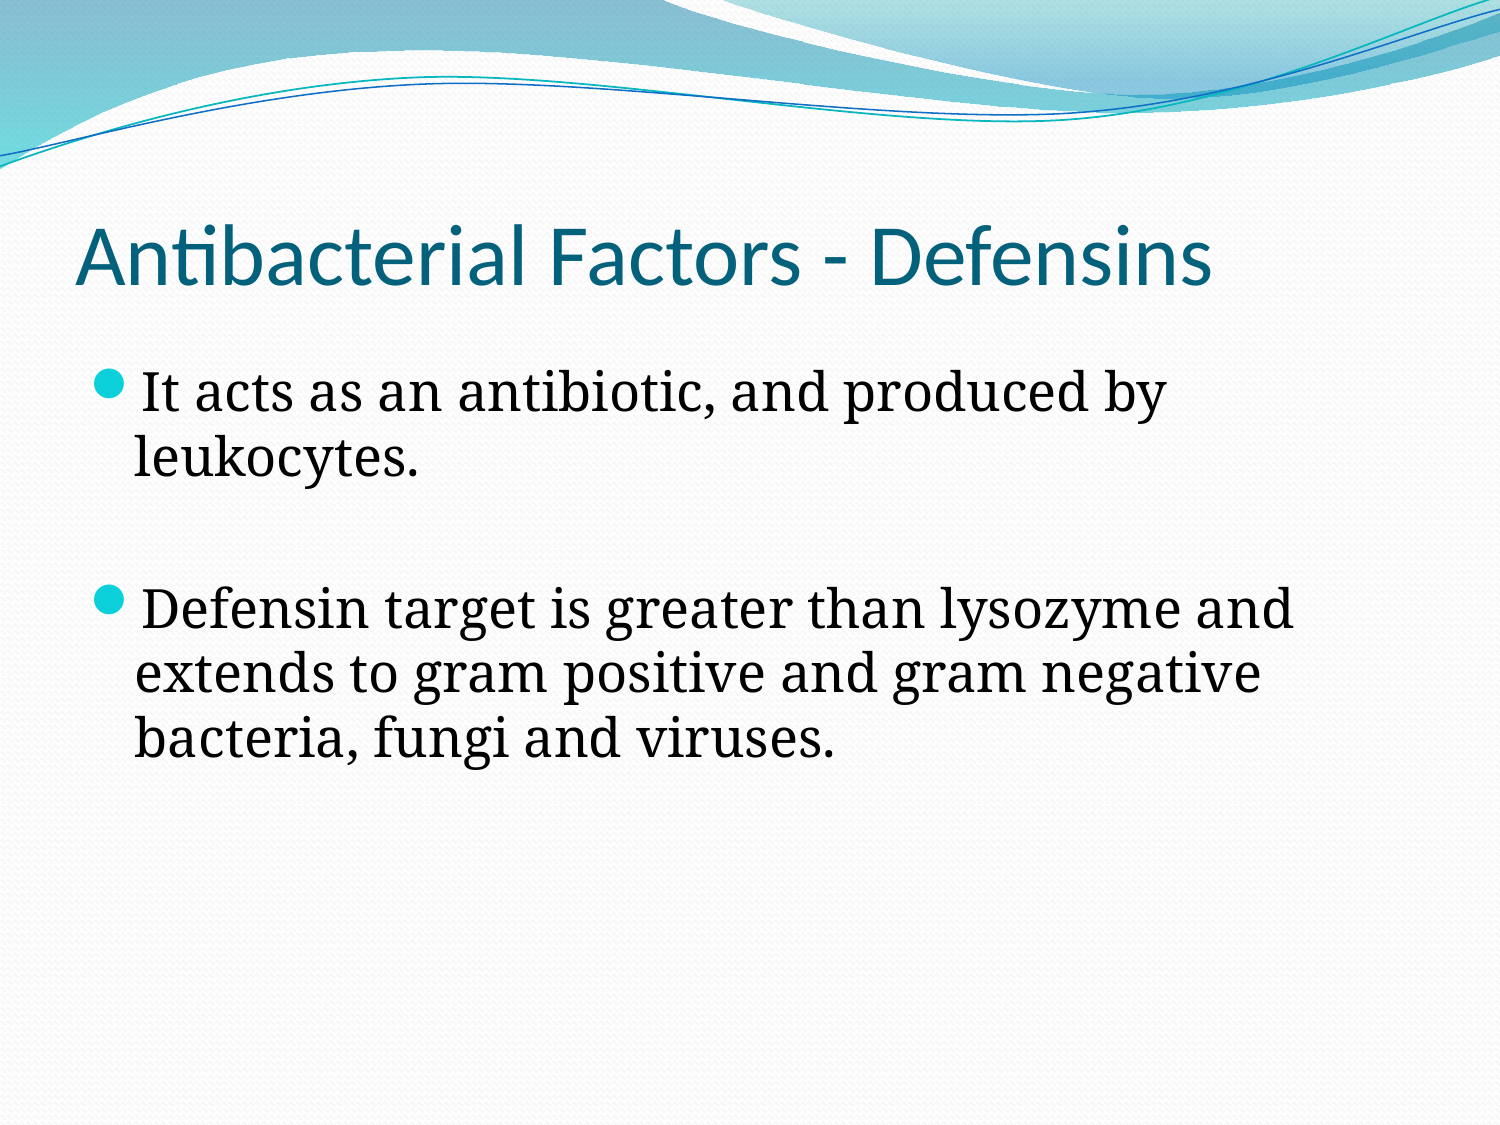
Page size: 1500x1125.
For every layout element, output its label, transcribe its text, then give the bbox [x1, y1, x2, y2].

title Antibacterial Factors - Defensins [75, 115, 1425, 303]
list It acts as an antibiotic, and produced by leukocytes. Defensin target is greater than lysozyme and extends to gram positive and gram negative bacteria, fungi and viruses. [75, 350, 1425, 1038]
